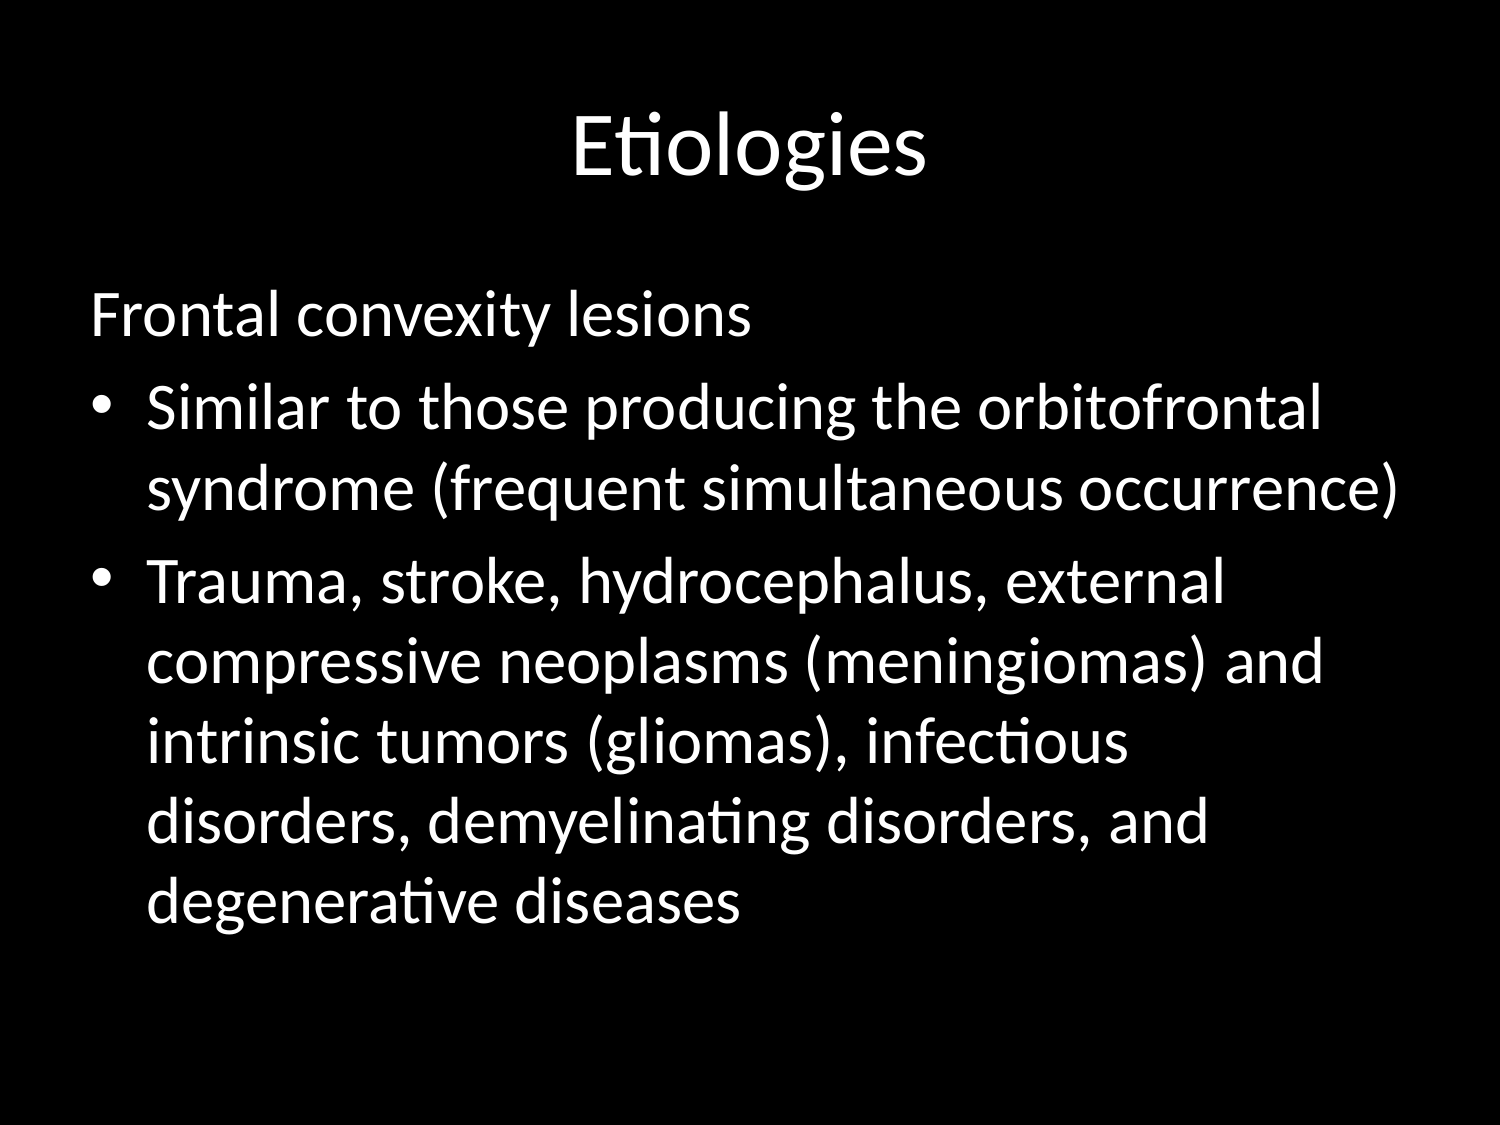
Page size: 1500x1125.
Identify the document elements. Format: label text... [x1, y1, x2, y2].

list Frontal convexity lesions Similar to those producing the orbitofrontal syndrome (frequent simultaneous occurrence) Trauma, stroke, hydrocephalus, external compressive neoplasms (meningiomas) and intrinsic tumors (gliomas), infectious disorders, demyelinating disorders, and degenerative diseases [75, 262, 1425, 1005]
title Etiologies [75, 45, 1425, 233]
